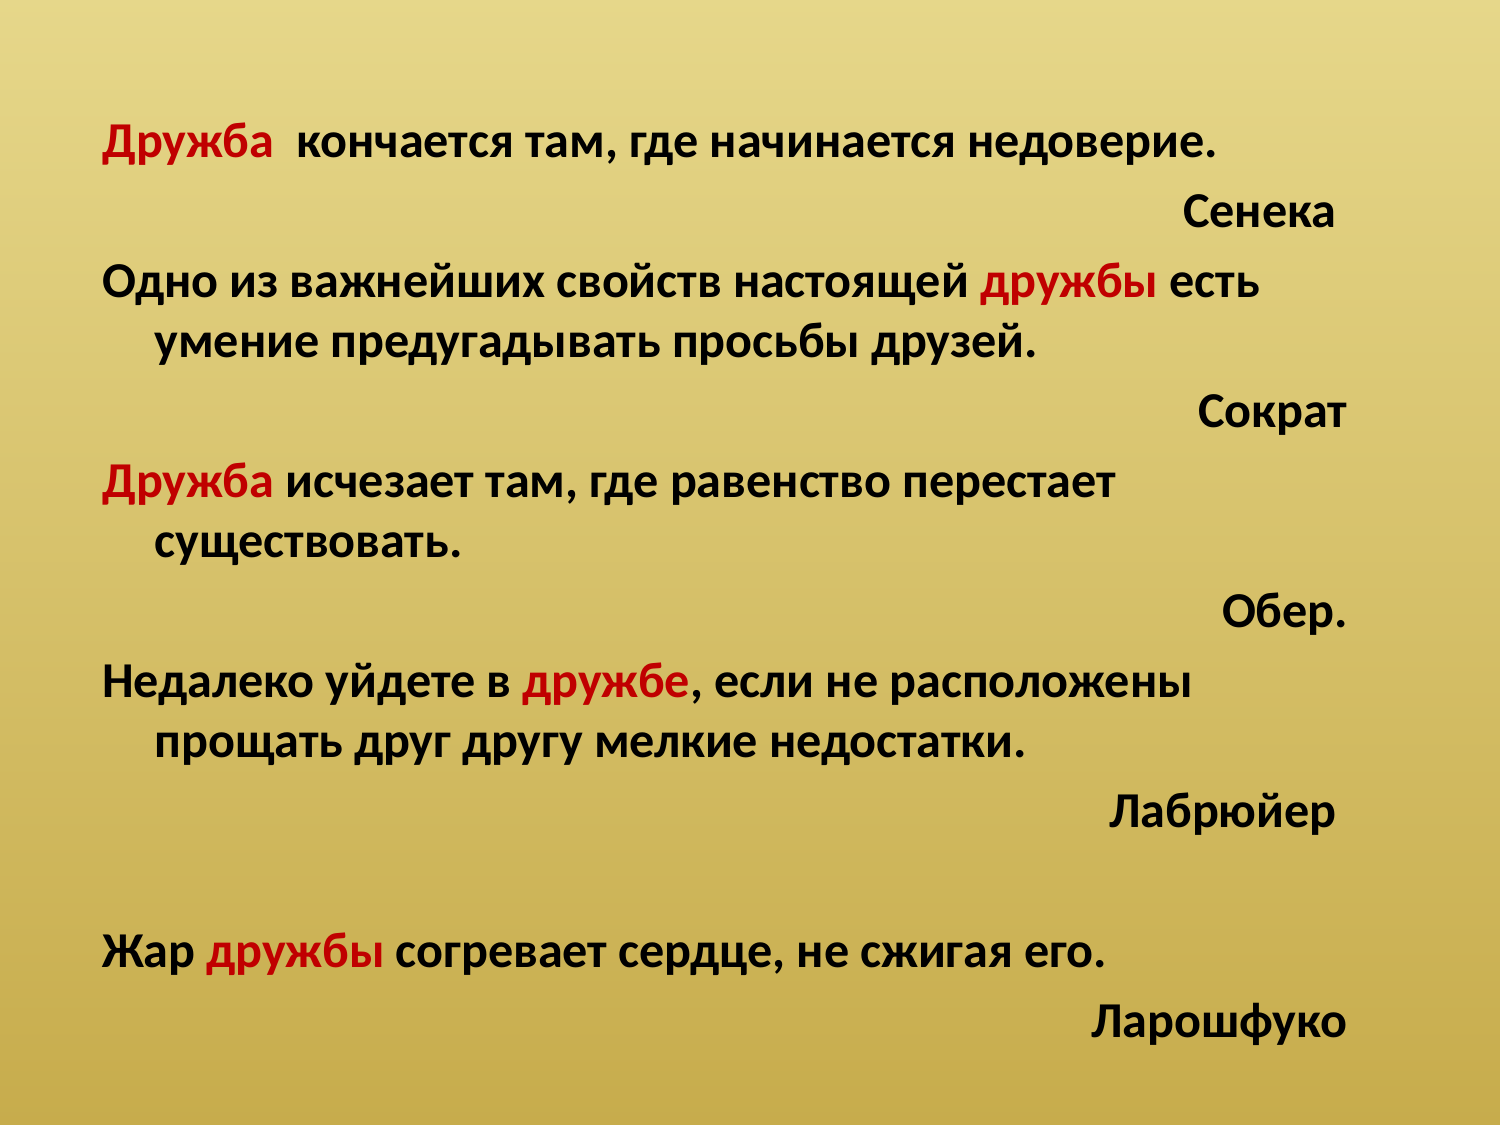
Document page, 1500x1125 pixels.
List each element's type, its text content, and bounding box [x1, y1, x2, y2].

title [75, 45, 1425, 233]
list Дружба кончается там, где начинается недоверие. Сенека Одно из важнейших свойств настоящей дружбы есть умение предугадывать просьбы друзей. Сократ Дружба исчезает там, где равенство перестает существовать. Обер. Недалеко уйдете в дружбе, если не расположены прощать друг другу мелкие недостатки. Лабрюйер Жар дружбы согревает сердце, не сжигая его. Ларошфуко [87, 99, 1363, 1063]
